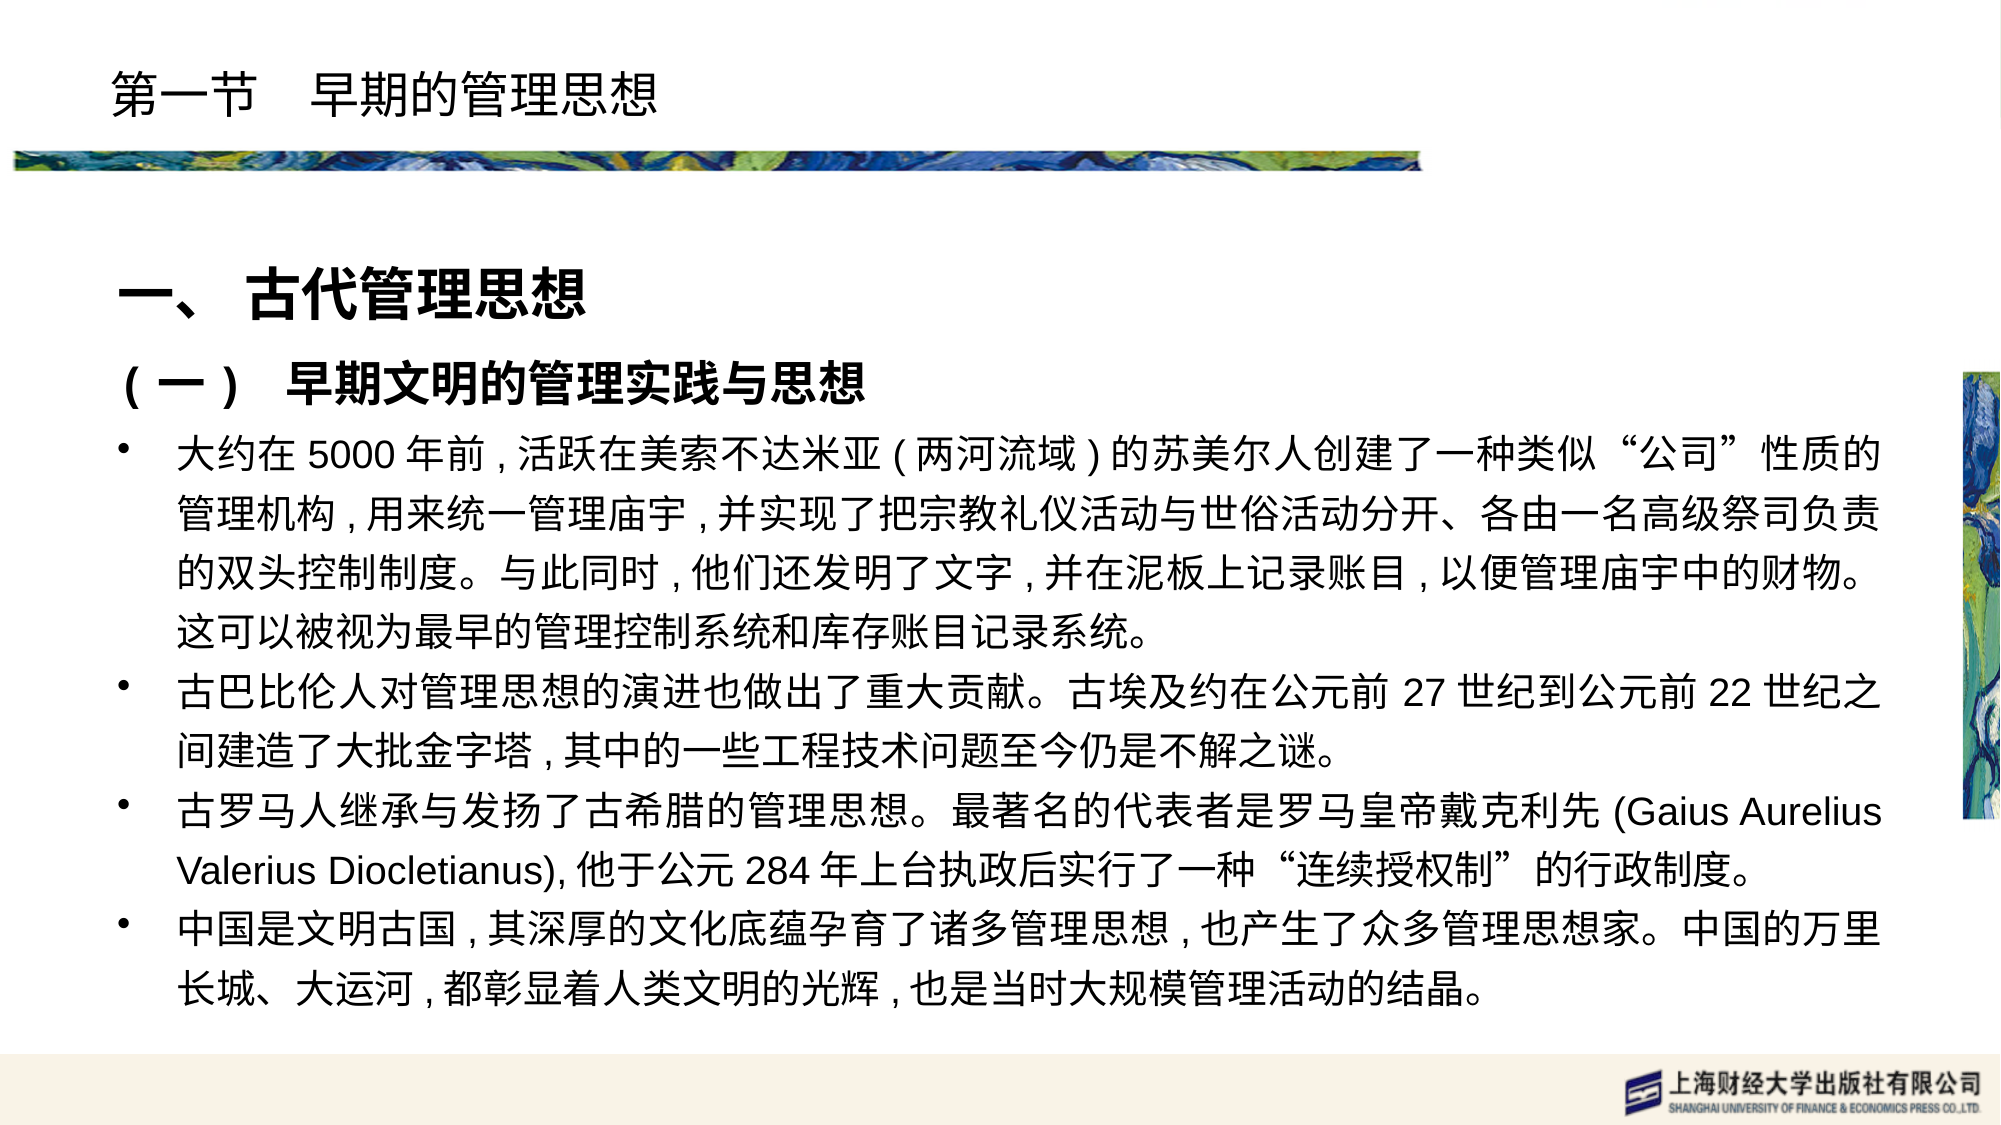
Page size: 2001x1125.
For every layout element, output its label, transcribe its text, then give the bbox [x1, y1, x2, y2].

list 一、 古代管理思想 (一) 早期文明的管理实践与思想 大约在5000年前,活跃在美索不达米亚(两河流域)的苏美尔人创建了一种类似“公司”性质的管理机构,用来统一管理庙宇,并实现了把宗教礼仪活动与世俗活动分开、各由一名高级祭司负责的双头控制制度。与此同时,他们还发明了文字,并在泥板上记录账目,以便管理庙宇中的财物。这可以被视为最早的管理控制系统和库存账目记录系统。 古巴比伦人对管理思想的演进也做出了重大贡献。古埃及约在公元前27世纪到公元前22世纪之间建造了大批金字塔,其中的一些工程技术问题至今仍是不解之谜。 古罗马人继承与发扬了古希腊的管理思想。最著名的代表者是罗马皇帝戴克利先(Gaius Aurelius Valerius Diocletianus),他于公元284年上台执政后实行了一种“连续授权制”的行政制度。 中国是文明古国,其深厚的文化底蕴孕育了诸多管理思想,也产生了众多管理思想家。中国的万里长城、大运河,都彰显着人类文明的光辉,也是当时大规模管理活动的结晶。 [102, 233, 1898, 1032]
title 第一节 早期的管理思想 [94, 42, 1451, 146]
picture [0, 0, 2001, 1125]
